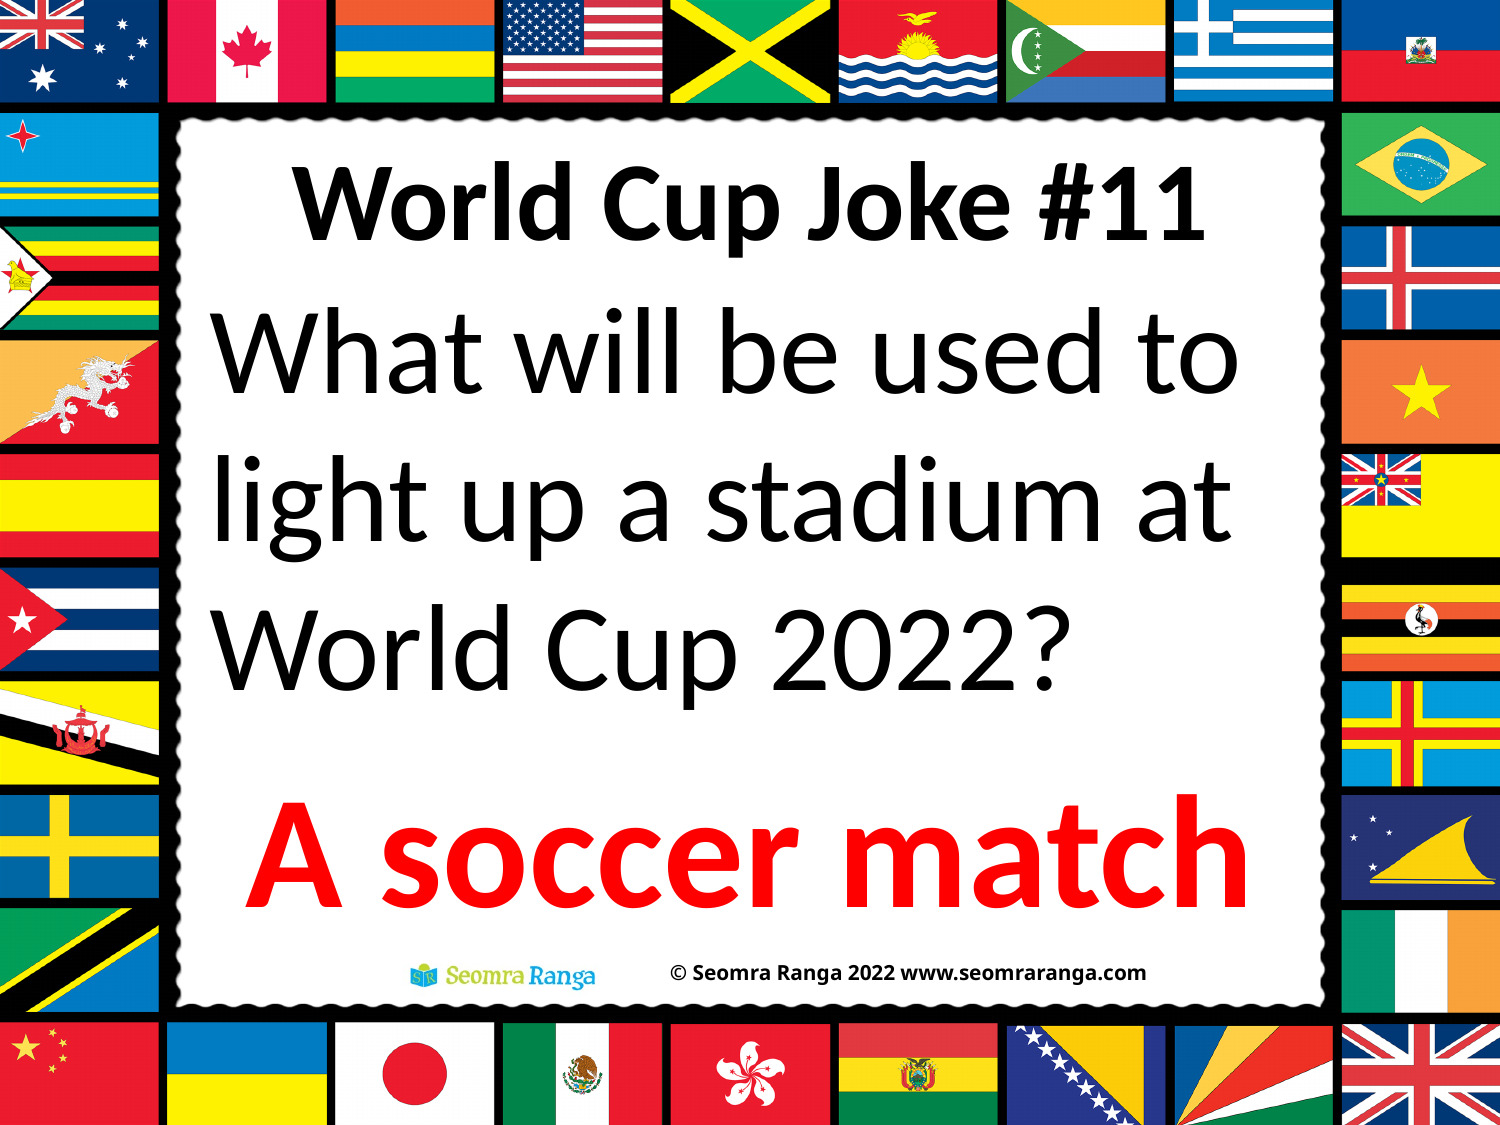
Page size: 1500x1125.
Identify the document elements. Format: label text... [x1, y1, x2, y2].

picture [10, 122, 36, 150]
text_box © Seomra Ranga 2022 www.seomraranga.com [631, 953, 1187, 993]
title World Cup Joke #11 [183, 101, 1317, 290]
picture [0, 0, 1500, 1125]
list What will be used to light up a stadium at World Cup 2022? A soccer match [194, 261, 1306, 953]
